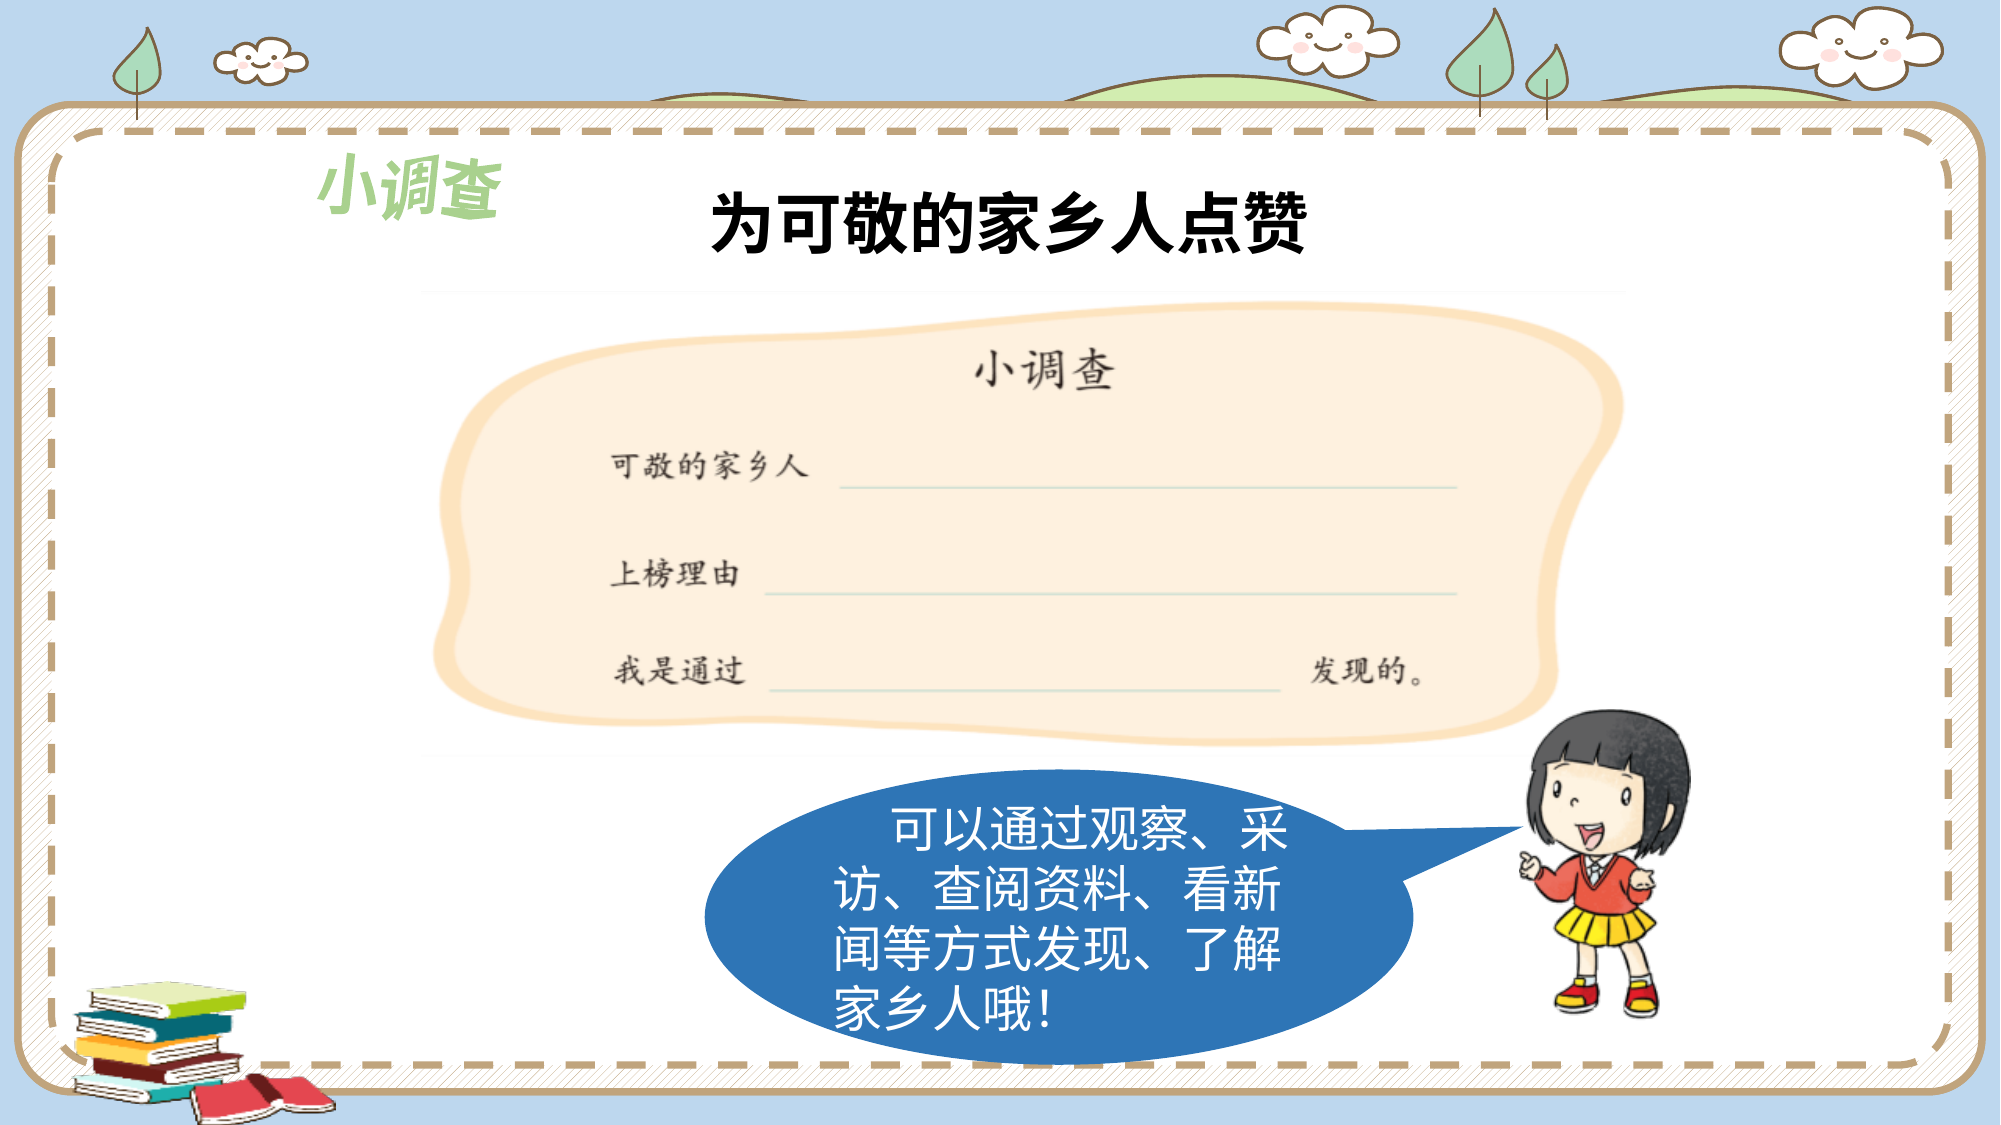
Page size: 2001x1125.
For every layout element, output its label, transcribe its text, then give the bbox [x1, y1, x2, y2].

text_box 可以通过观察、采访、查阅资料、看新闻等方式发现、了解家乡人哦！ [704, 769, 1519, 1065]
picture [421, 290, 1691, 1025]
text_box 为可敬的家乡人点赞 [694, 174, 1325, 270]
picture [71, 981, 336, 1125]
